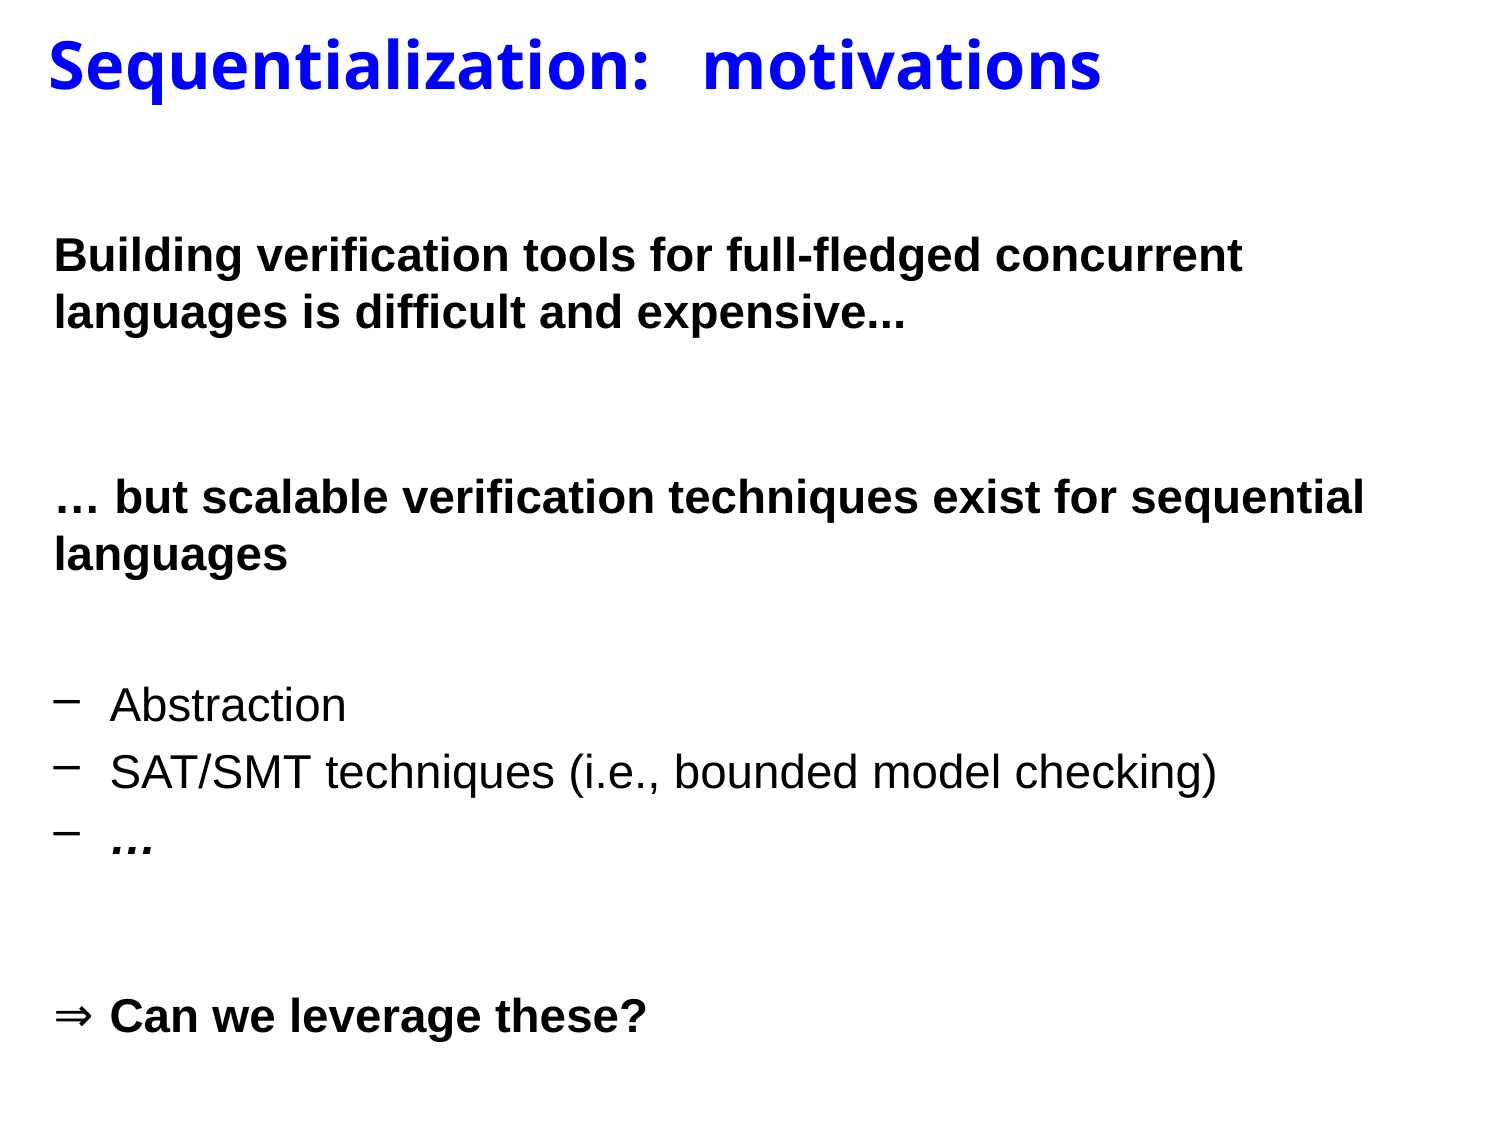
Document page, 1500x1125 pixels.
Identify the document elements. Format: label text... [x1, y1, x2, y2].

list Building verification tools for full-fledged concurrent languages is difficult and expensive... … but scalable verification techniques exist for sequential languages Abstraction SAT/SMT techniques (i.e., bounded model checking) … Can we leverage these? [38, 149, 1500, 1057]
title Sequentialization: motivations [0, 0, 1500, 126]
